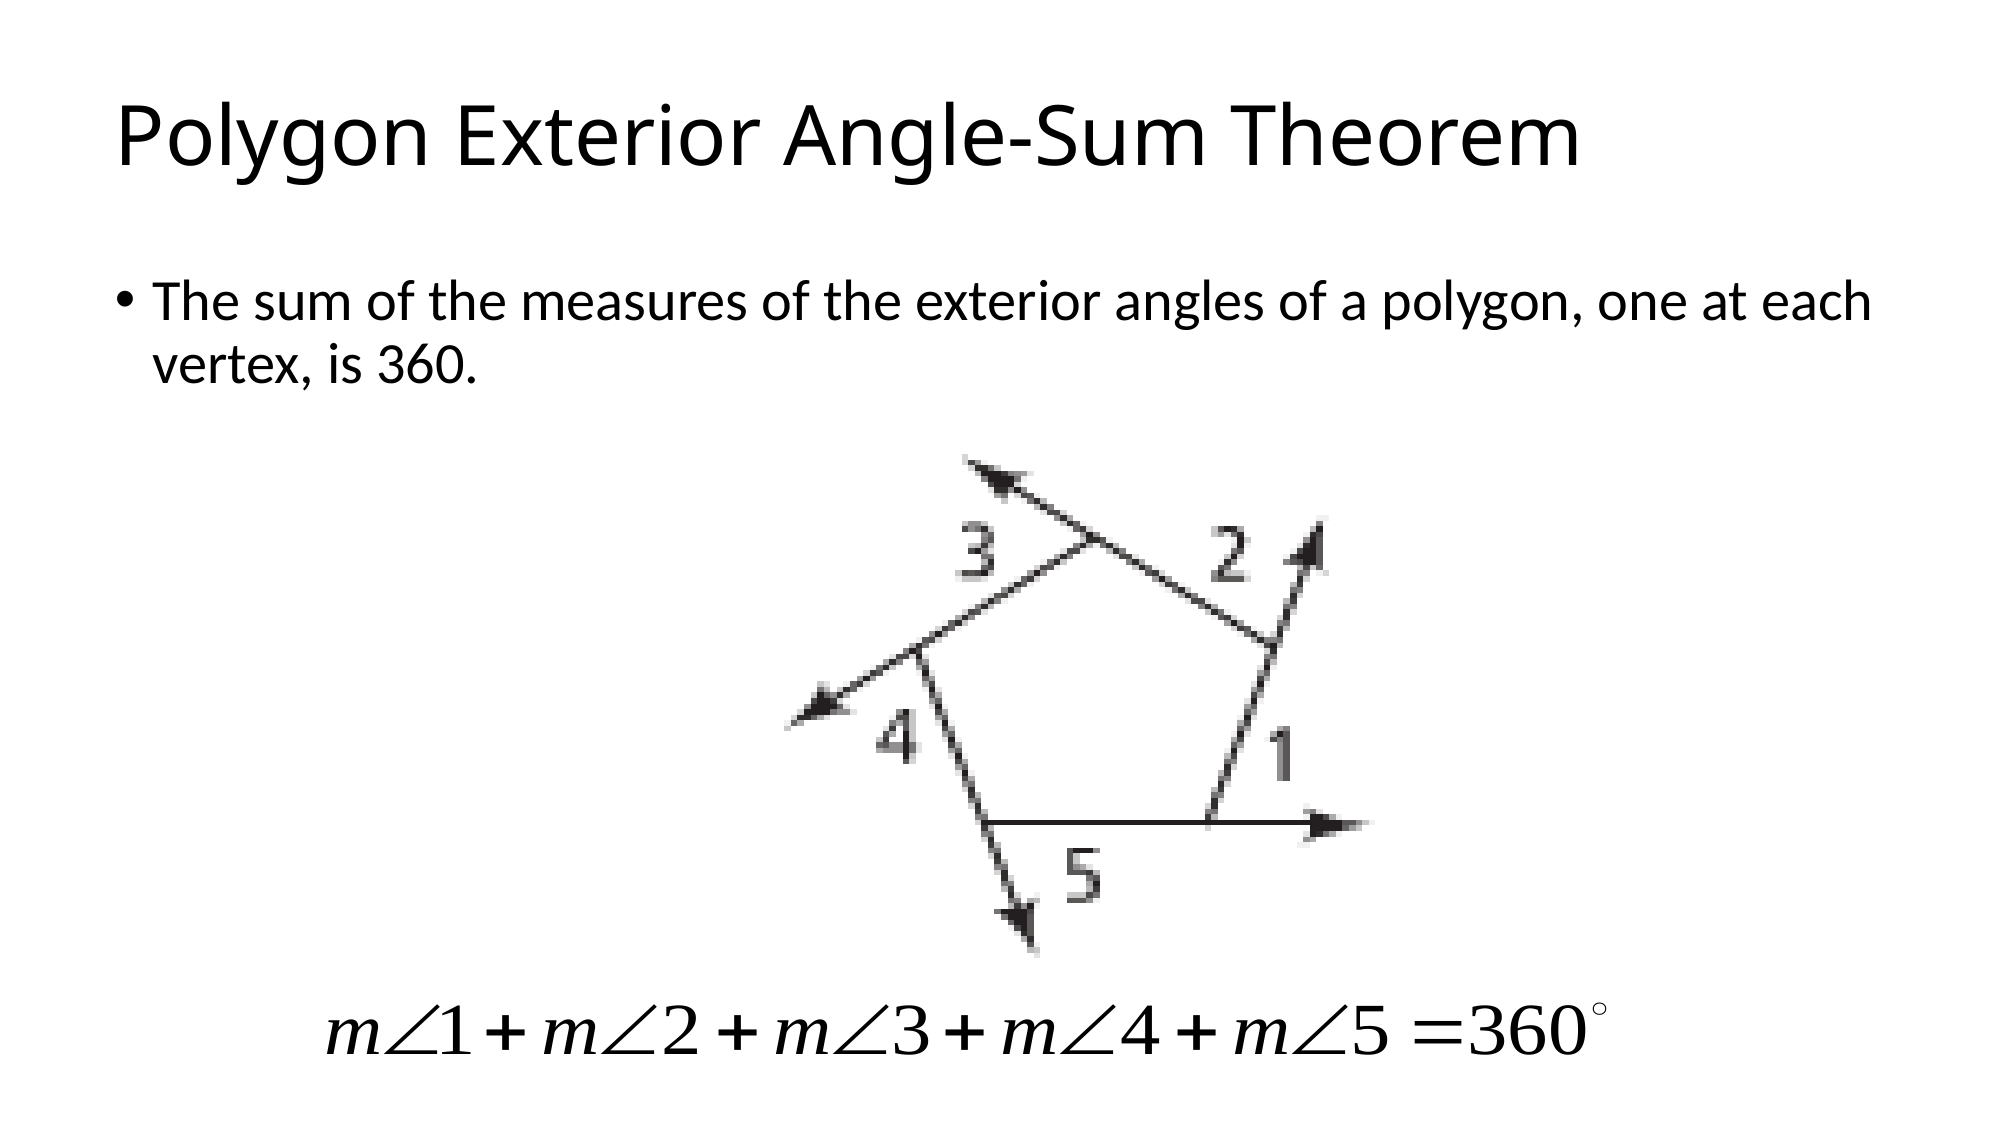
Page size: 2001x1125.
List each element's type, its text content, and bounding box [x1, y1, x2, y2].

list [699, 437, 1463, 974]
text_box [312, 974, 1625, 1073]
title Polygon Exterior Angle-Sum Theorem [99, 45, 1900, 233]
list The sum of the measures of the exterior angles of a polygon, one at each vertex, is 360. [99, 262, 1900, 622]
